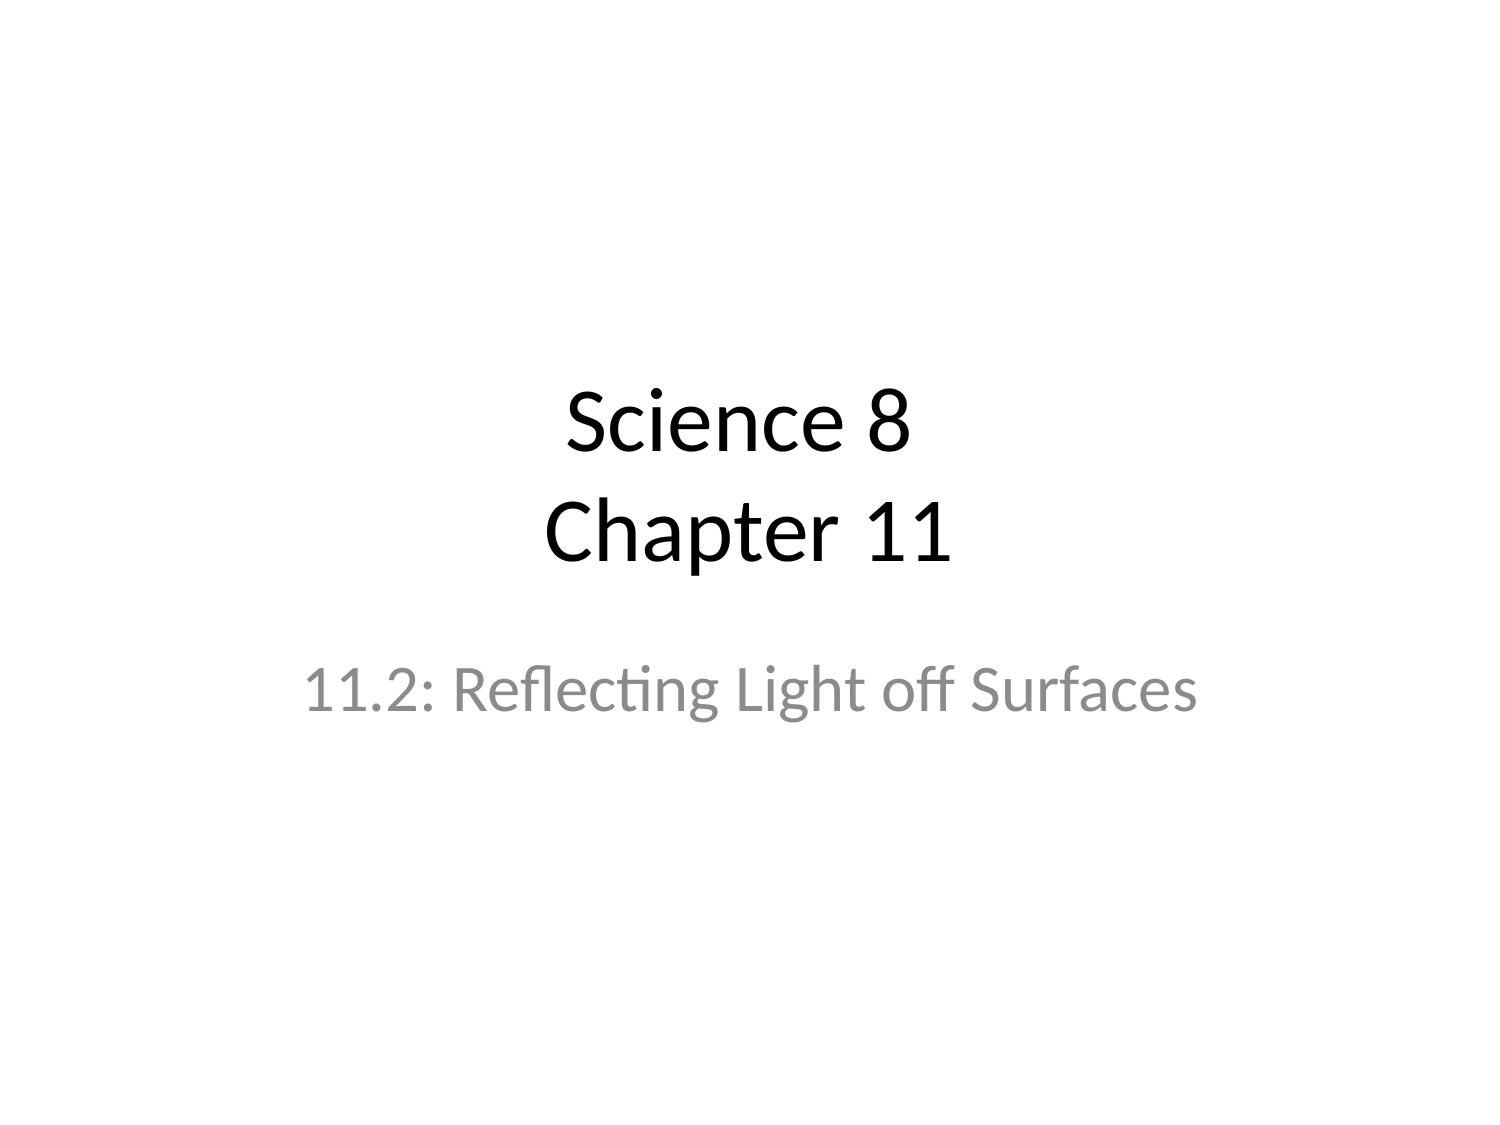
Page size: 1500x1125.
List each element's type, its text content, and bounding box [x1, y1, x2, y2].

title Science 8 Chapter 11 [112, 349, 1388, 591]
subtitle 11.2: Reflecting Light off Surfaces [225, 637, 1275, 925]
